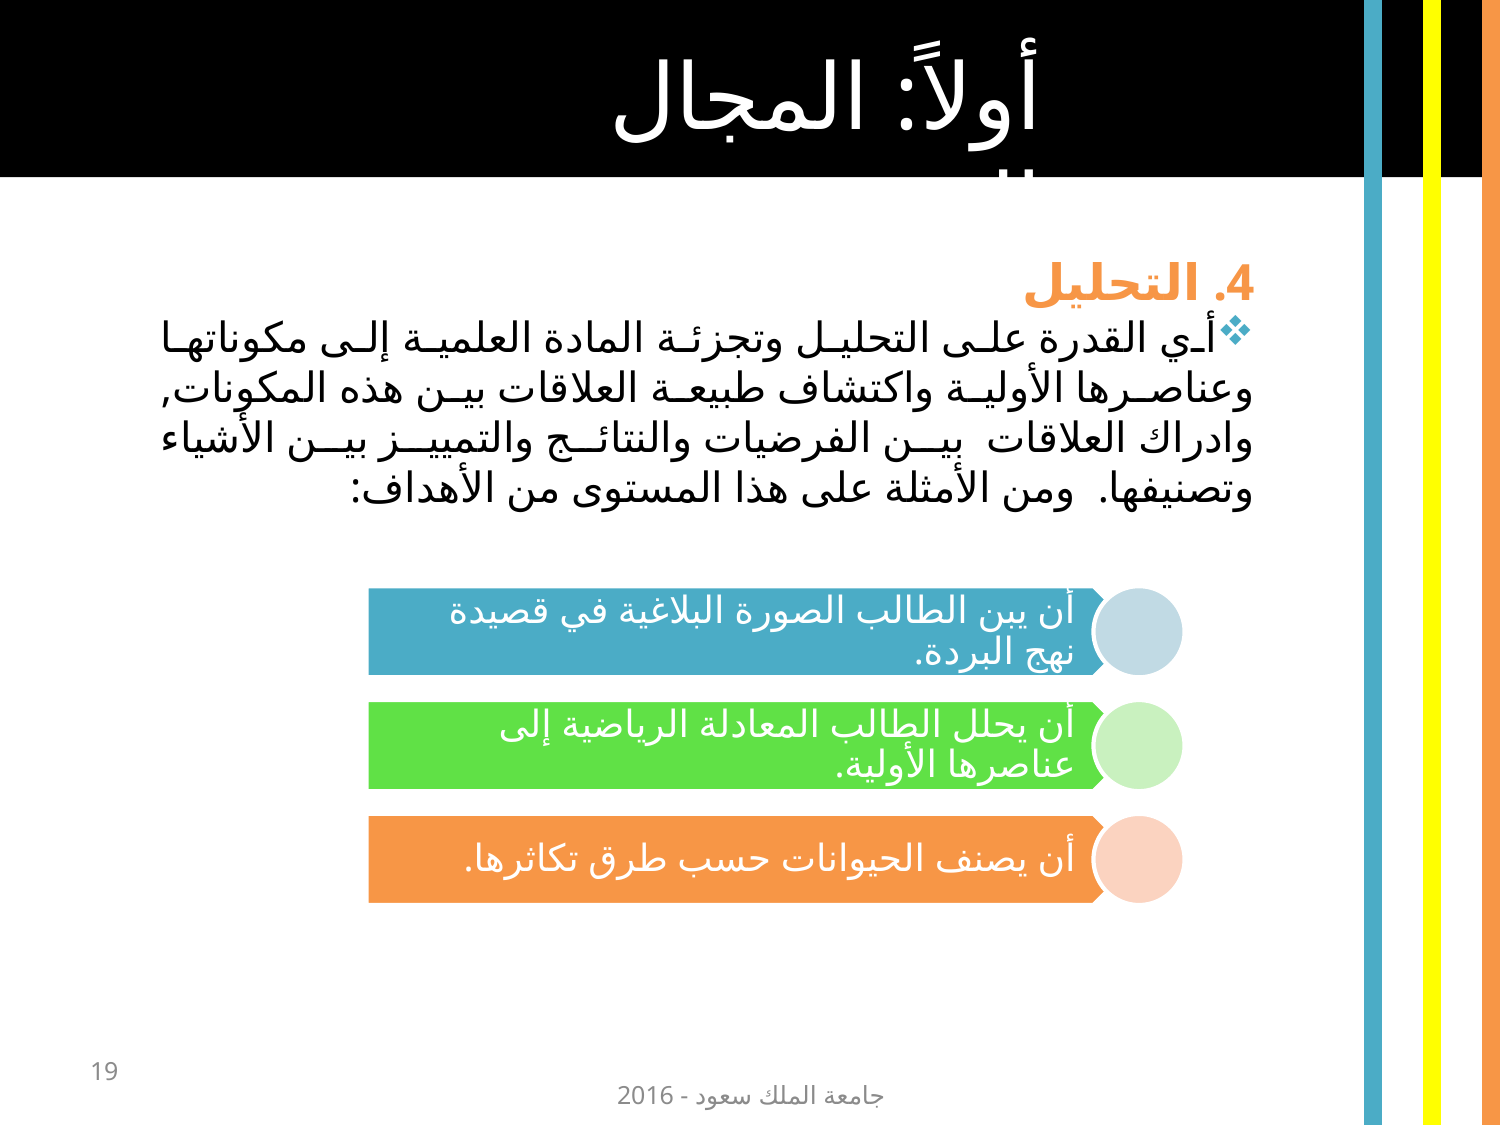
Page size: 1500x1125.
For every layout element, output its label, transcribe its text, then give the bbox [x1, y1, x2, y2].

slide_number 19 [75, 1042, 425, 1103]
text_box [1480, 0, 1500, 1125]
footer جامعة الملك سعود - 2016 [513, 1065, 989, 1125]
text_box [1362, 0, 1384, 1125]
text_box أولاً: المجال المعرفي [360, 30, 1058, 243]
text_box [1443, 0, 1480, 179]
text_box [194, 585, 1357, 906]
text_box [1421, 0, 1443, 1125]
text_box 4. التحليل أي القدرة على التحليل وتجزئة المادة العلمية إلى مكوناتها وعناصرها الأولية واكتشاف طبيعة العلاقات بين هذه المكونات, وادراك العلاقات بين الفرضيات والنتائج والتمييز بين الأشياء وتصنيفها. ومن الأمثلة على هذا المستوى من الأهداف: [145, 243, 1270, 519]
text_box [1384, 0, 1421, 179]
text_box [0, 0, 1362, 179]
